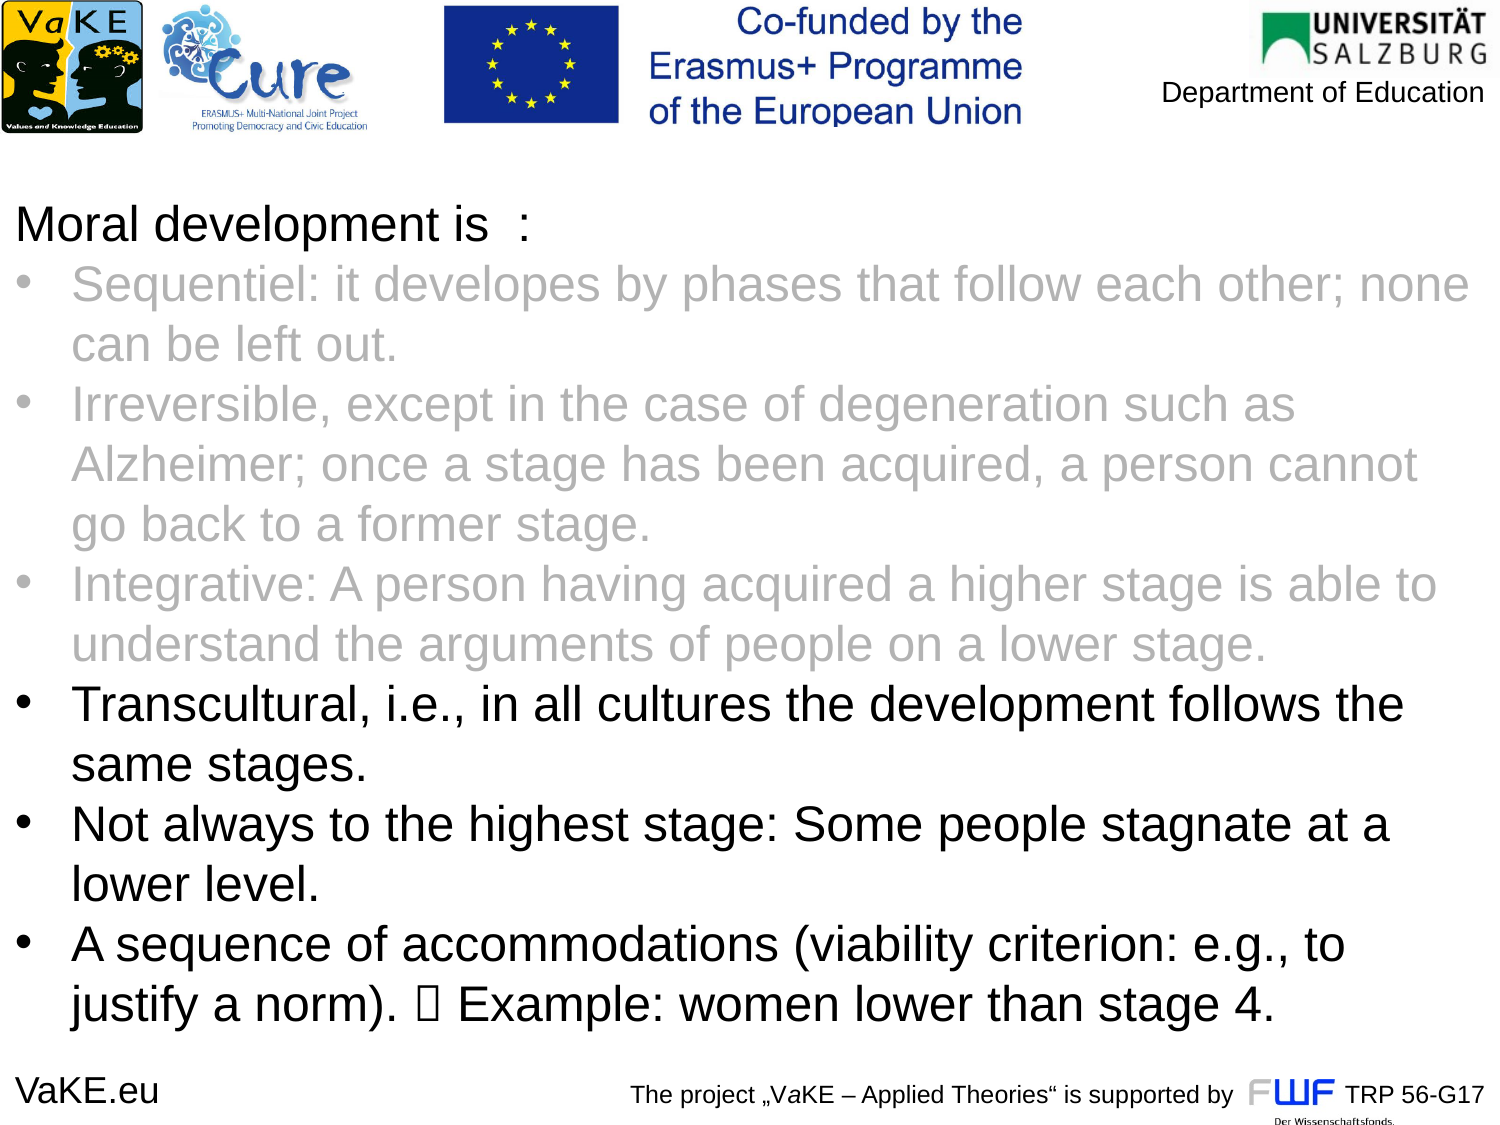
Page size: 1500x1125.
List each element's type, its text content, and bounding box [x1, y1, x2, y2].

picture [1249, 0, 1500, 78]
picture [0, 0, 145, 135]
text_box Moral development is : Sequentiel: it developes by phases that follow each other; none can be left out. Irreversible, except in the case of degeneration such as Alzheimer; once a stage has been acquired, a person cannot go back to a former stage. Integrative: A person having acquired a higher stage is able to understand the arguments of people on a lower stage. Transcultural, i.e., in all cultures the development follows the same stages. Not always to the highest stage: Some people stagnate at a lower level. A sequence of accommodations (viability criterion: e.g., to justify a norm).  Example: women lower than stage 4. [0, 184, 1500, 1040]
picture [1249, 1079, 1394, 1125]
